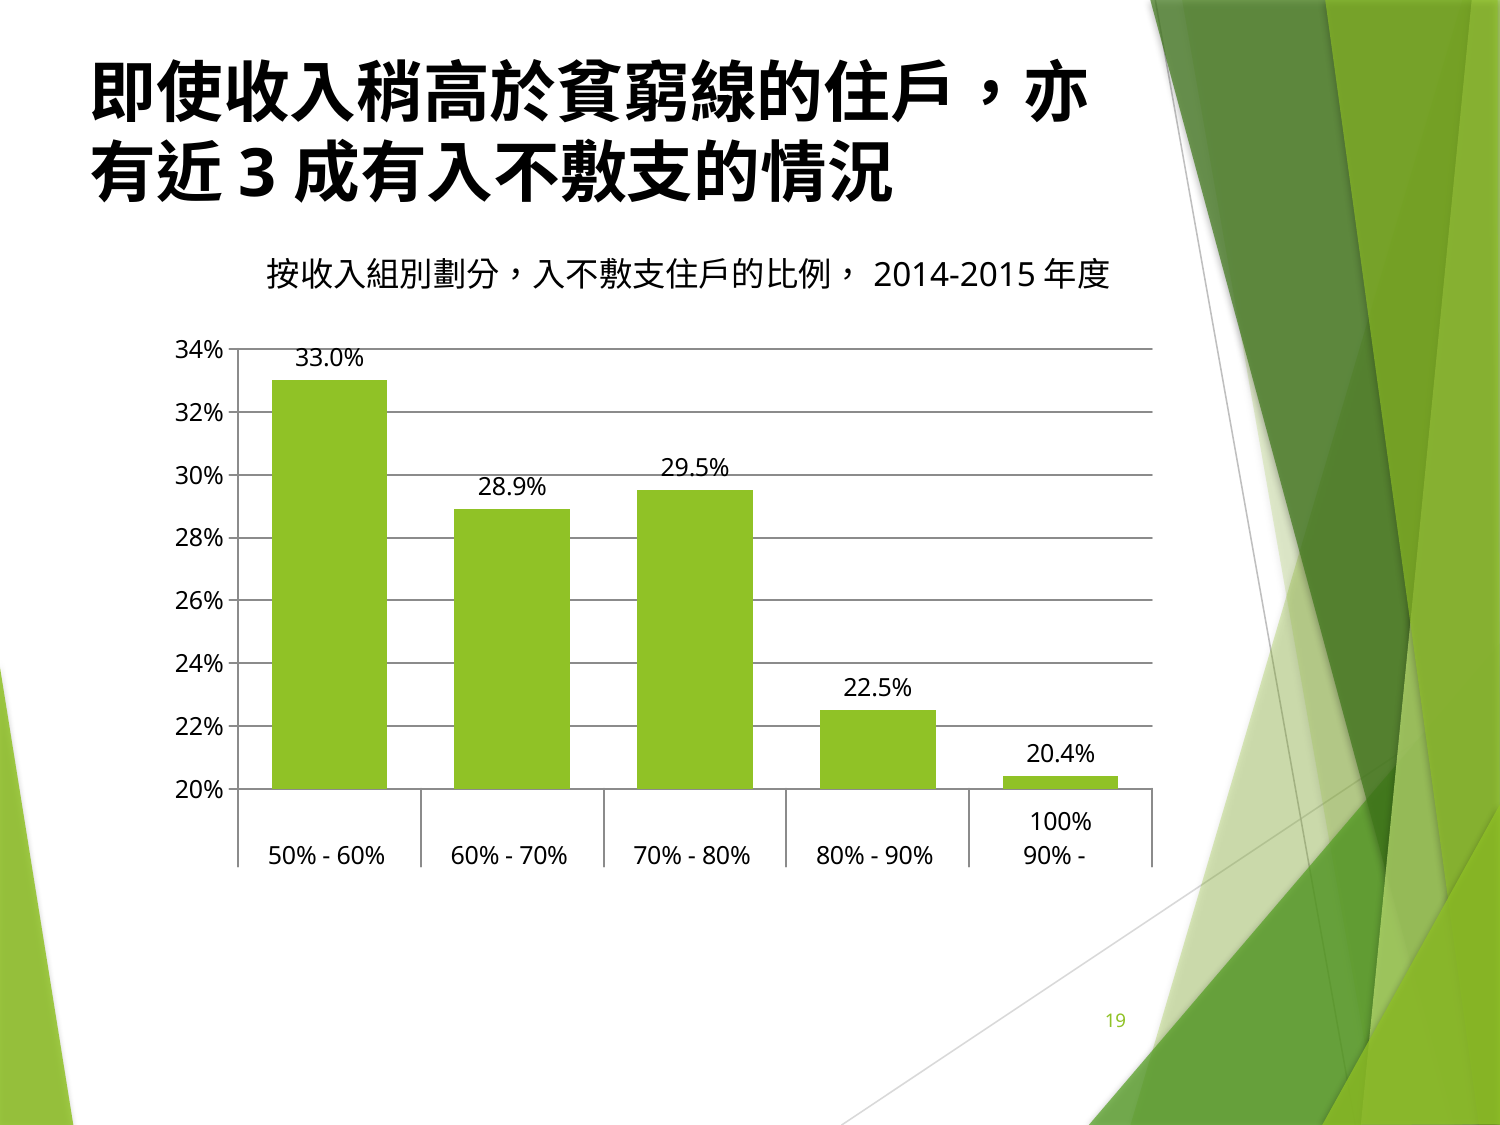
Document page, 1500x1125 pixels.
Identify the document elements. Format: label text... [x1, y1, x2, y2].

text_box 按收入組別劃分，入不敷支住戶的比例，2014-2015年度 [139, 246, 1238, 301]
title 即使收入稍高於貧窮線的住戶，亦有近3成有入不敷支的情況 [74, 42, 1173, 201]
chart [154, 320, 1173, 885]
slide_number 19 [1057, 991, 1142, 1051]
